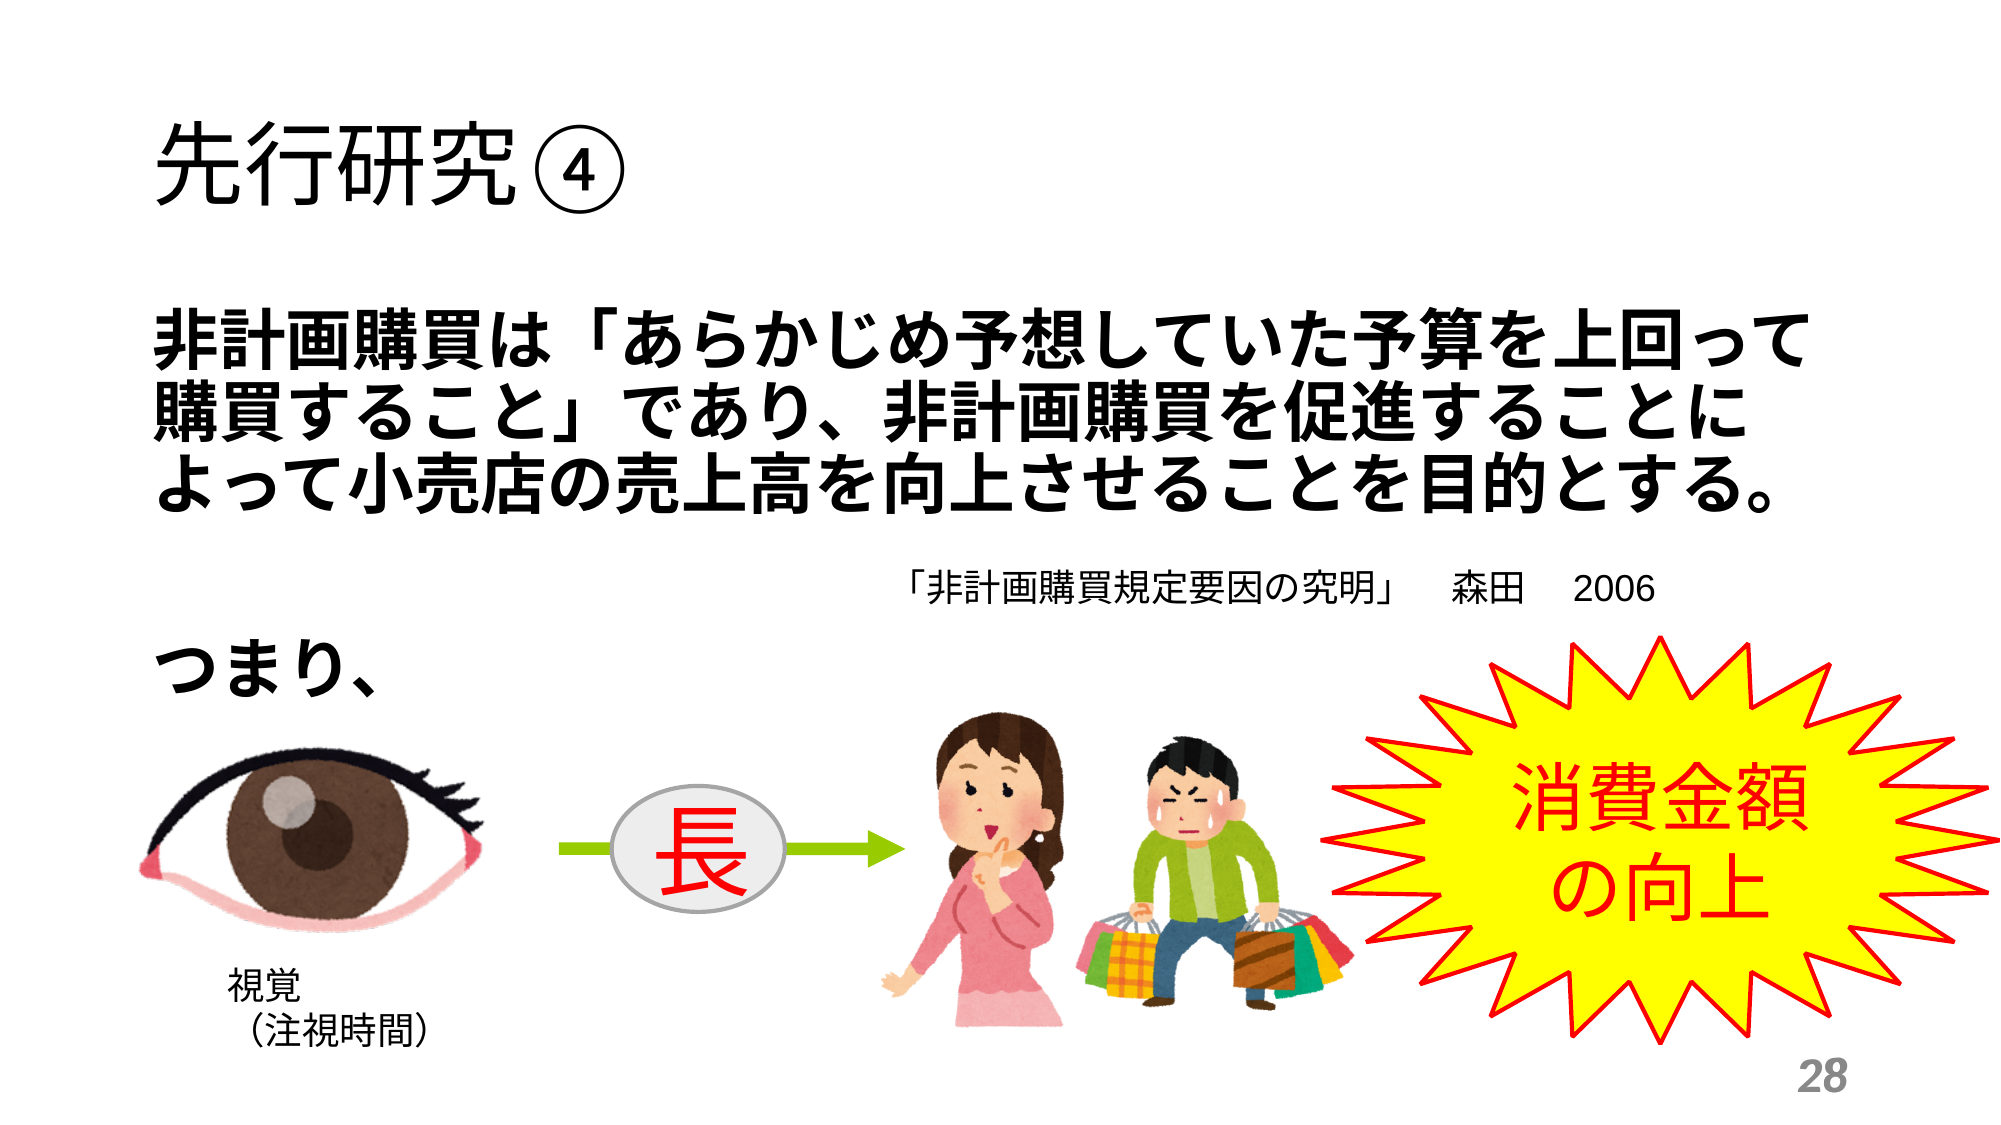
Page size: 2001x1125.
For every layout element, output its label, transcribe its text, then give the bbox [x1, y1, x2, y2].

text_box 長 [612, 858, 784, 912]
picture [873, 697, 1360, 1047]
text_box 「非計画購買規定要因の究明」 森田 2006 [873, 556, 1882, 619]
picture [121, 672, 506, 1025]
text_box 消費金額の向上 [1364, 636, 2000, 1042]
text_box 長 [611, 785, 785, 847]
text_box 視覚 （注視時間） [212, 1033, 487, 1063]
title 先行研究④ [137, 59, 1863, 278]
slide_number 28 [1412, 1042, 1863, 1103]
list 非計画購買は「あらかじめ予想していた予算を上回って購買すること」であり、非計画購買を促進することによって小売店の売上高を向上させることを目的とする。 つまり、 [137, 299, 1863, 1014]
